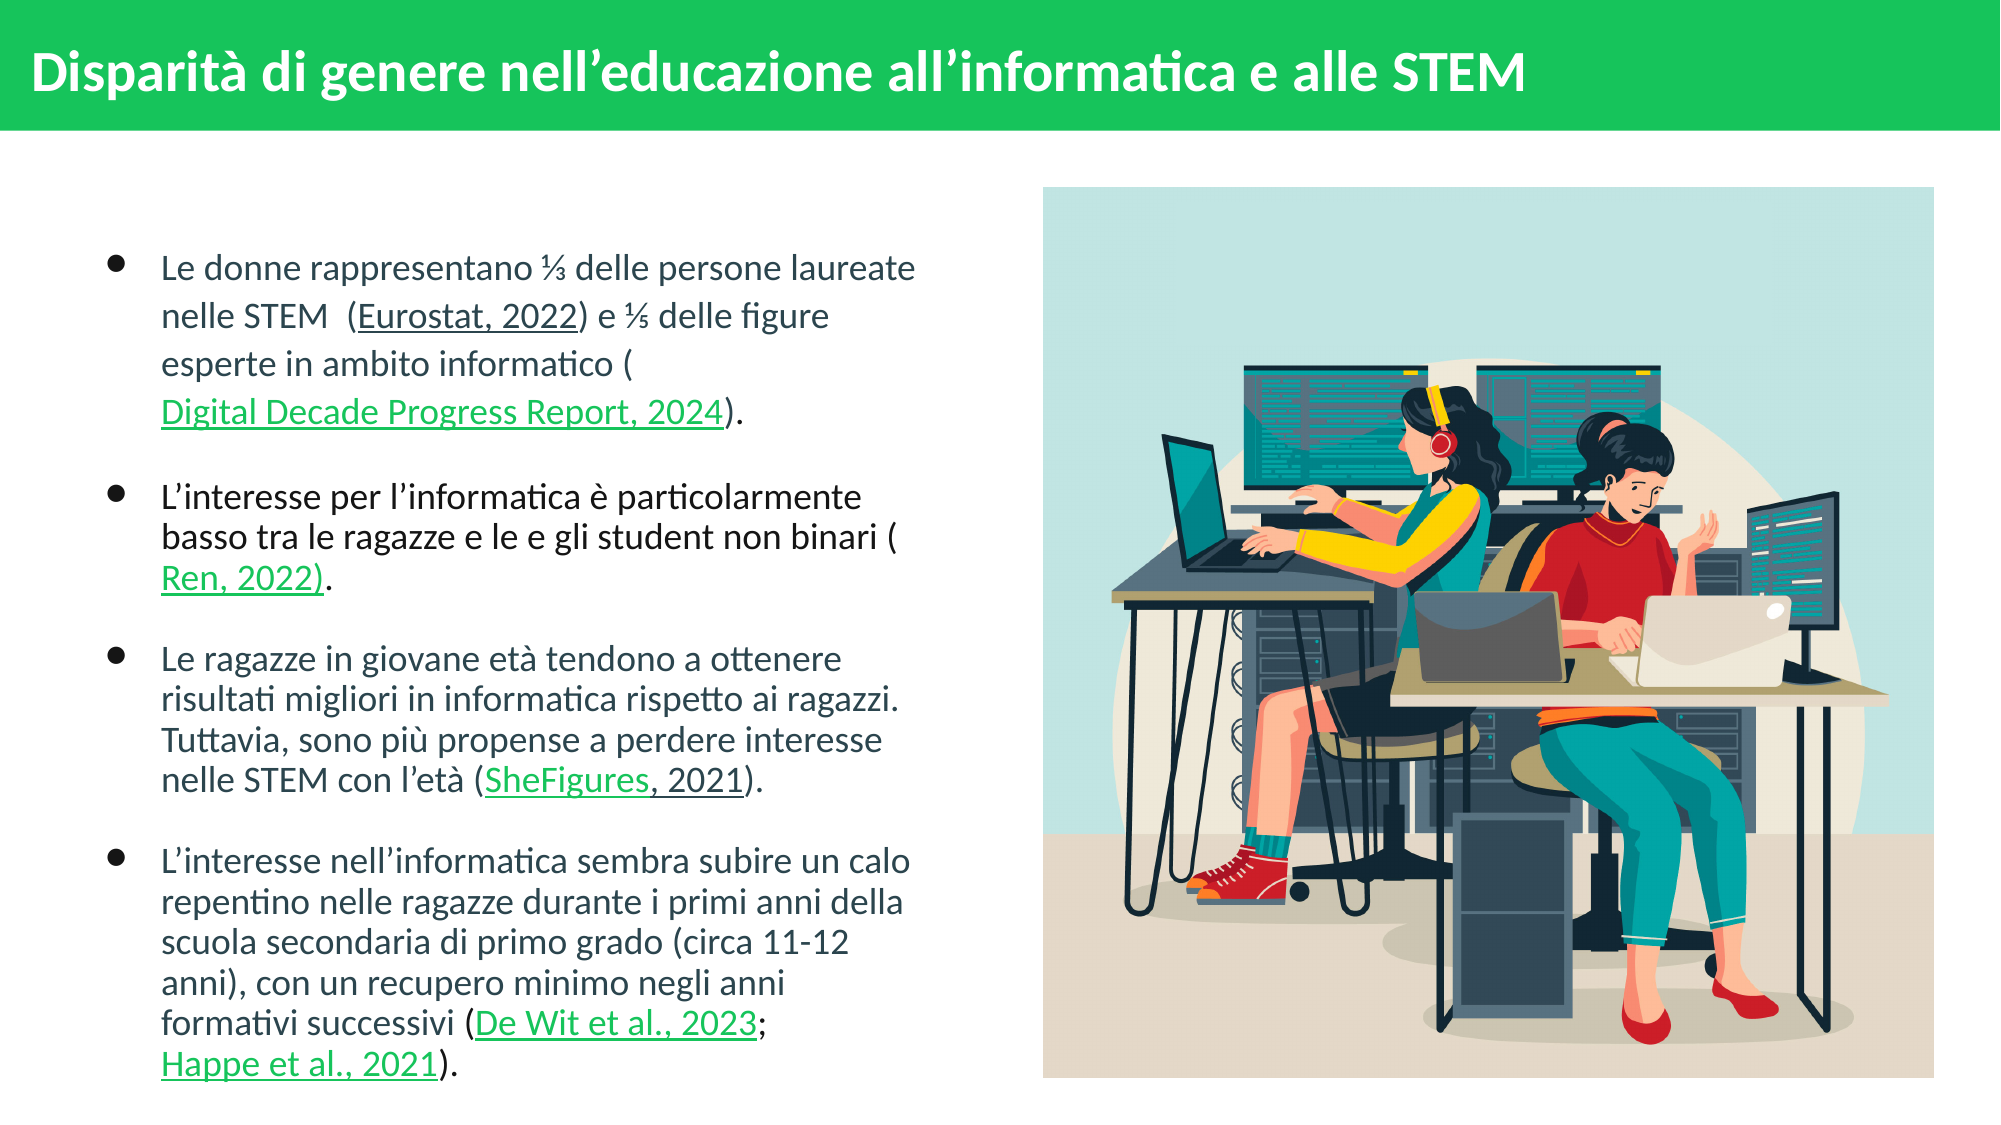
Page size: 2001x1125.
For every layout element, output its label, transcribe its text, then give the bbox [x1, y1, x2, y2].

picture [1043, 187, 1935, 1079]
list Le donne rappresentano ⅓ delle persone laureate nelle STEM (Eurostat, 2022) e ⅕ delle figure esperte in ambito informatico (Digital Decade Progress Report, 2024). L’interesse per l’informatica è particolarmente basso tra le ragazze e le e gli student non binari (Ren, 2022). Le ragazze in giovane età tendono a ottenere risultati migliori in informatica rispetto ai ragazzi. Tuttavia, sono più propense a perdere interesse nelle STEM con l’età (SheFigures, 2021). L’interesse nell’informatica sembra subire un calo repentino nelle ragazze durante i primi anni della scuola secondaria di primo grado (circa 11-12 anni), con un recupero minimo negli anni formativi successivi (De Wit et al., 2023; Happe et al., 2021). [71, 232, 946, 1123]
title Disparità di genere nell’educazione all’informatica e alle STEM [16, 13, 1976, 131]
